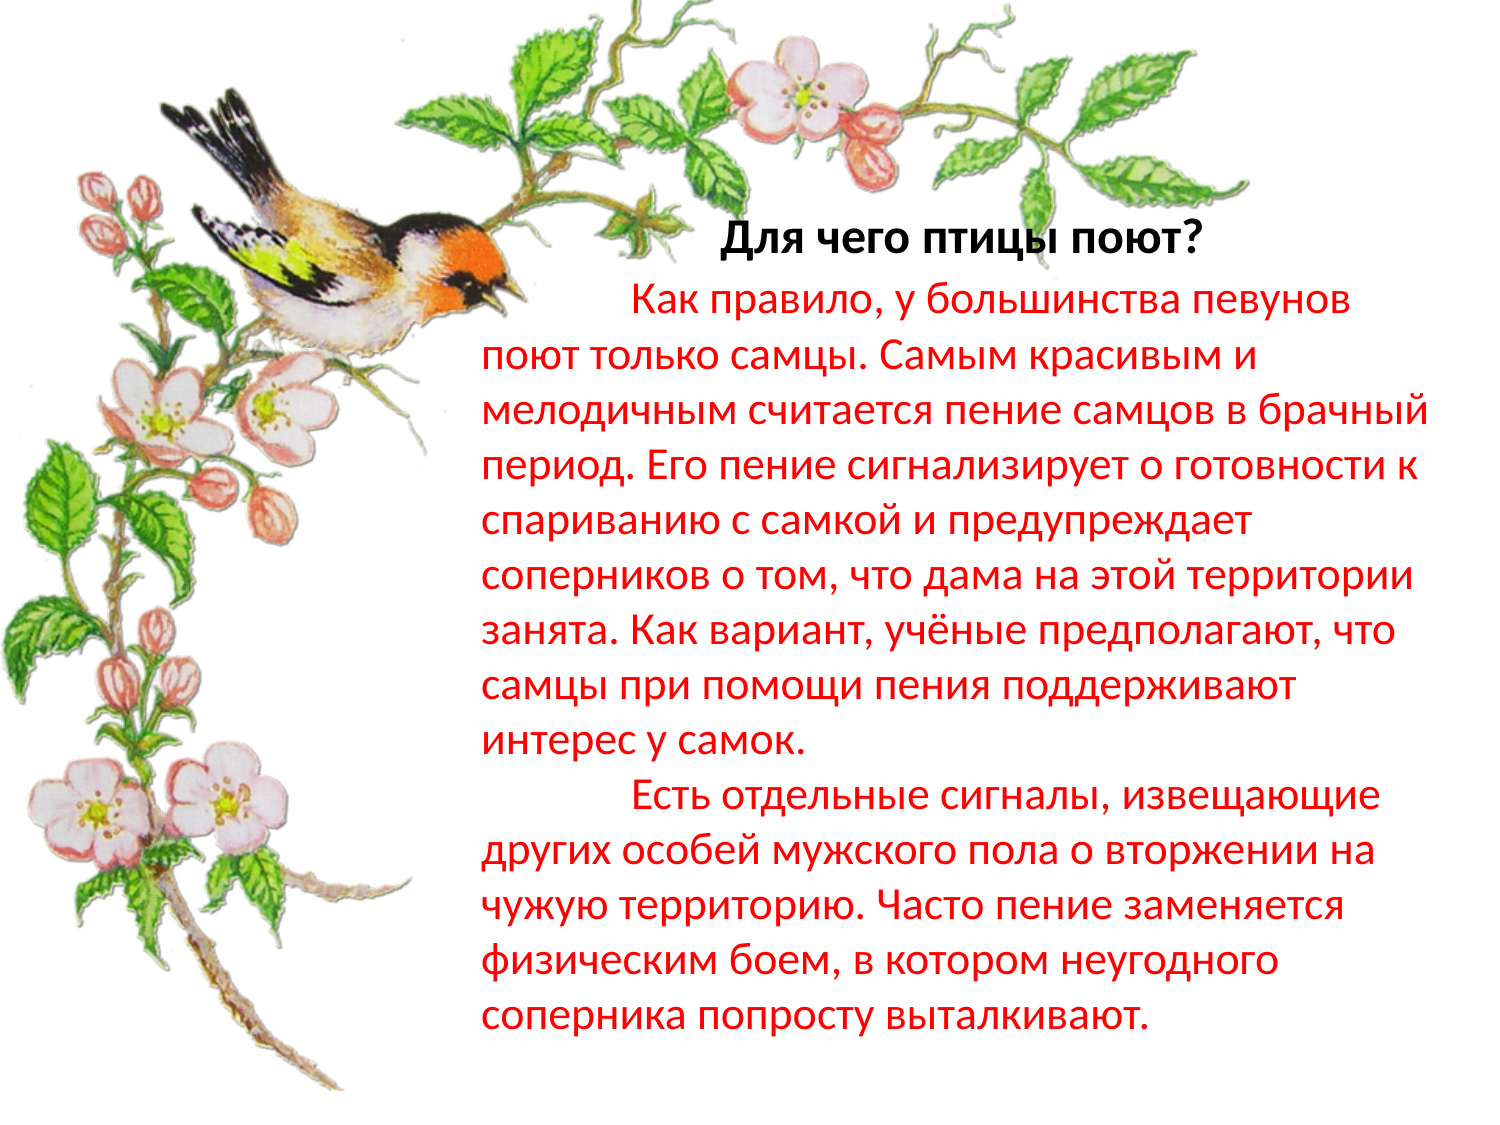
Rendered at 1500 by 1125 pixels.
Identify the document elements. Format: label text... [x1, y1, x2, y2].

picture [0, 0, 1251, 1091]
text_box Для чего птицы поют? Как правило, у большинства певунов поют только самцы. Самым красивым и мелодичным считается пение самцов в брачный период. Его пение сигнализирует о готовности к спариванию с самкой и предупреждает соперников о том, что дама на этой территории занята. Как вариант, учёные предполагают, что самцы при помощи пения поддерживают интерес у самок. Есть отдельные сигналы, извещающие других особей мужского пола о вторжении на чужую территорию. Часто пение заменяется физическим боем, в котором неугодного соперника попросту выталкивают. [1254, 196, 1459, 1046]
